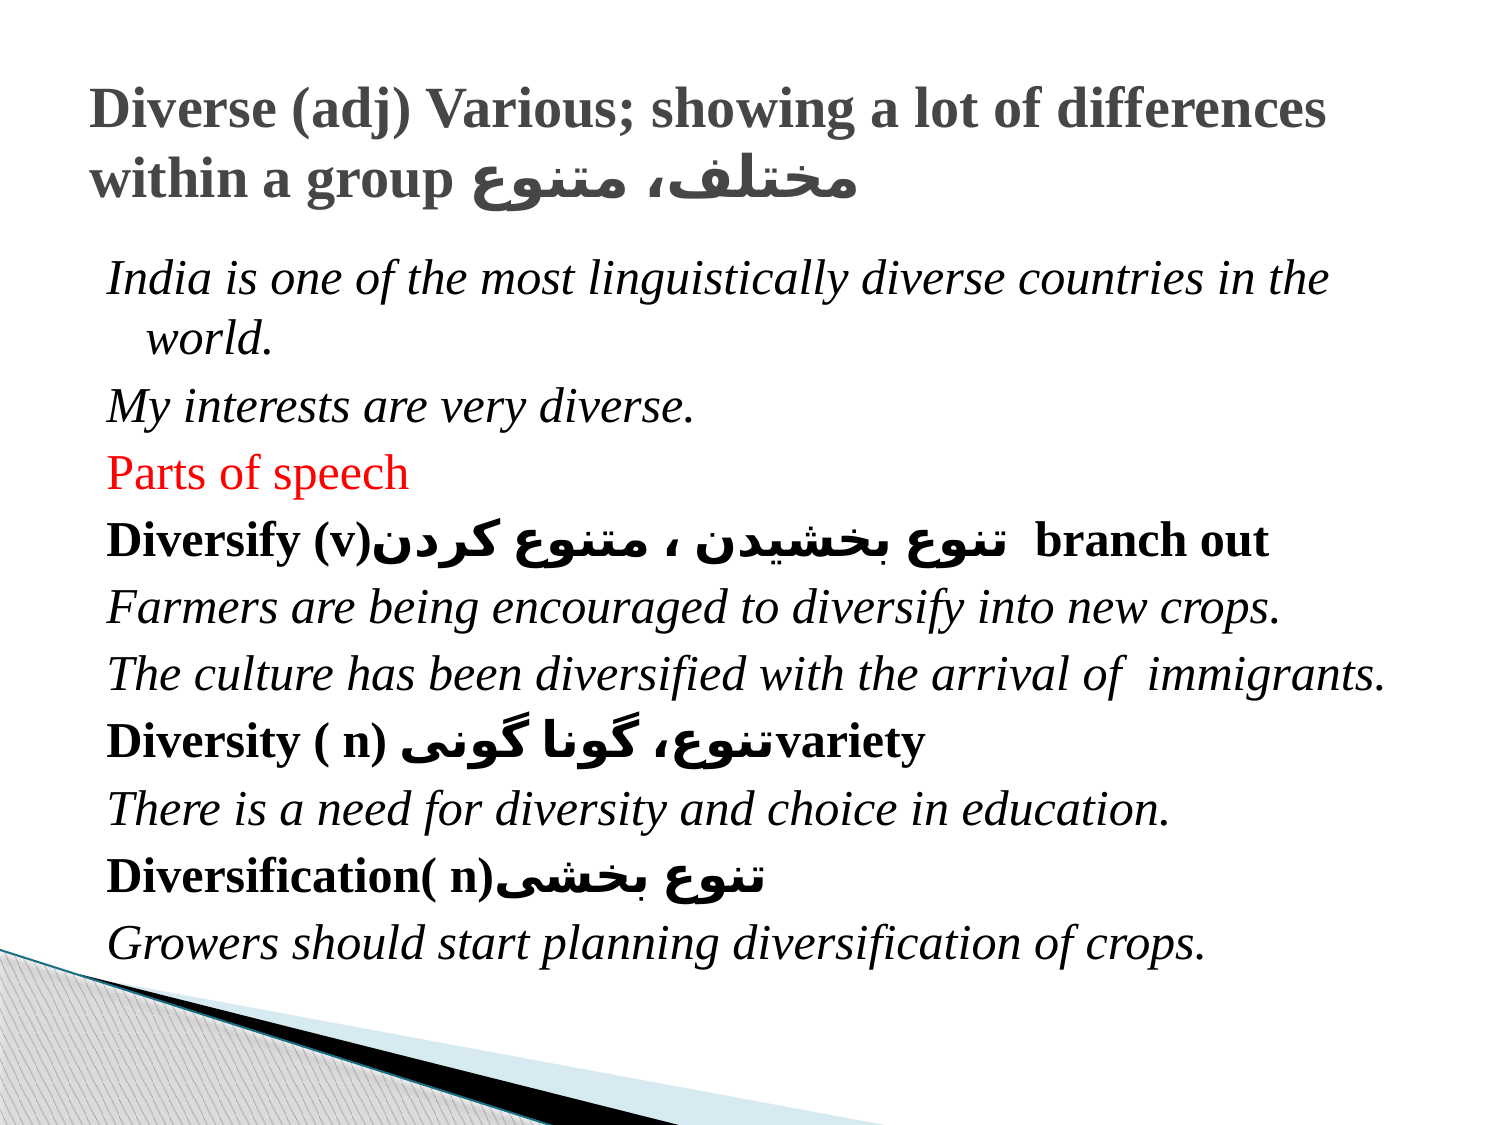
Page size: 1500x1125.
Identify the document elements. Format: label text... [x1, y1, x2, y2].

title Diverse (adj) Various; showing a lot of differences within a group مختلف، متنوع [75, 45, 1425, 233]
list India is one of the most linguistically diverse countries in the world. My interests are very diverse. Parts of speech Diversify (v)تنوع بخشیدن ، متنوع کردن branch out Farmers are being encouraged to diversify into new crops. The culture has been diversified with the arrival of immigrants. Diversity ( n) تنوع، گونا گونیvariety There is a need for diversity and choice in education. Diversification( n)تنوع بخشی Growers should start planning diversification of crops. [75, 237, 1425, 986]
